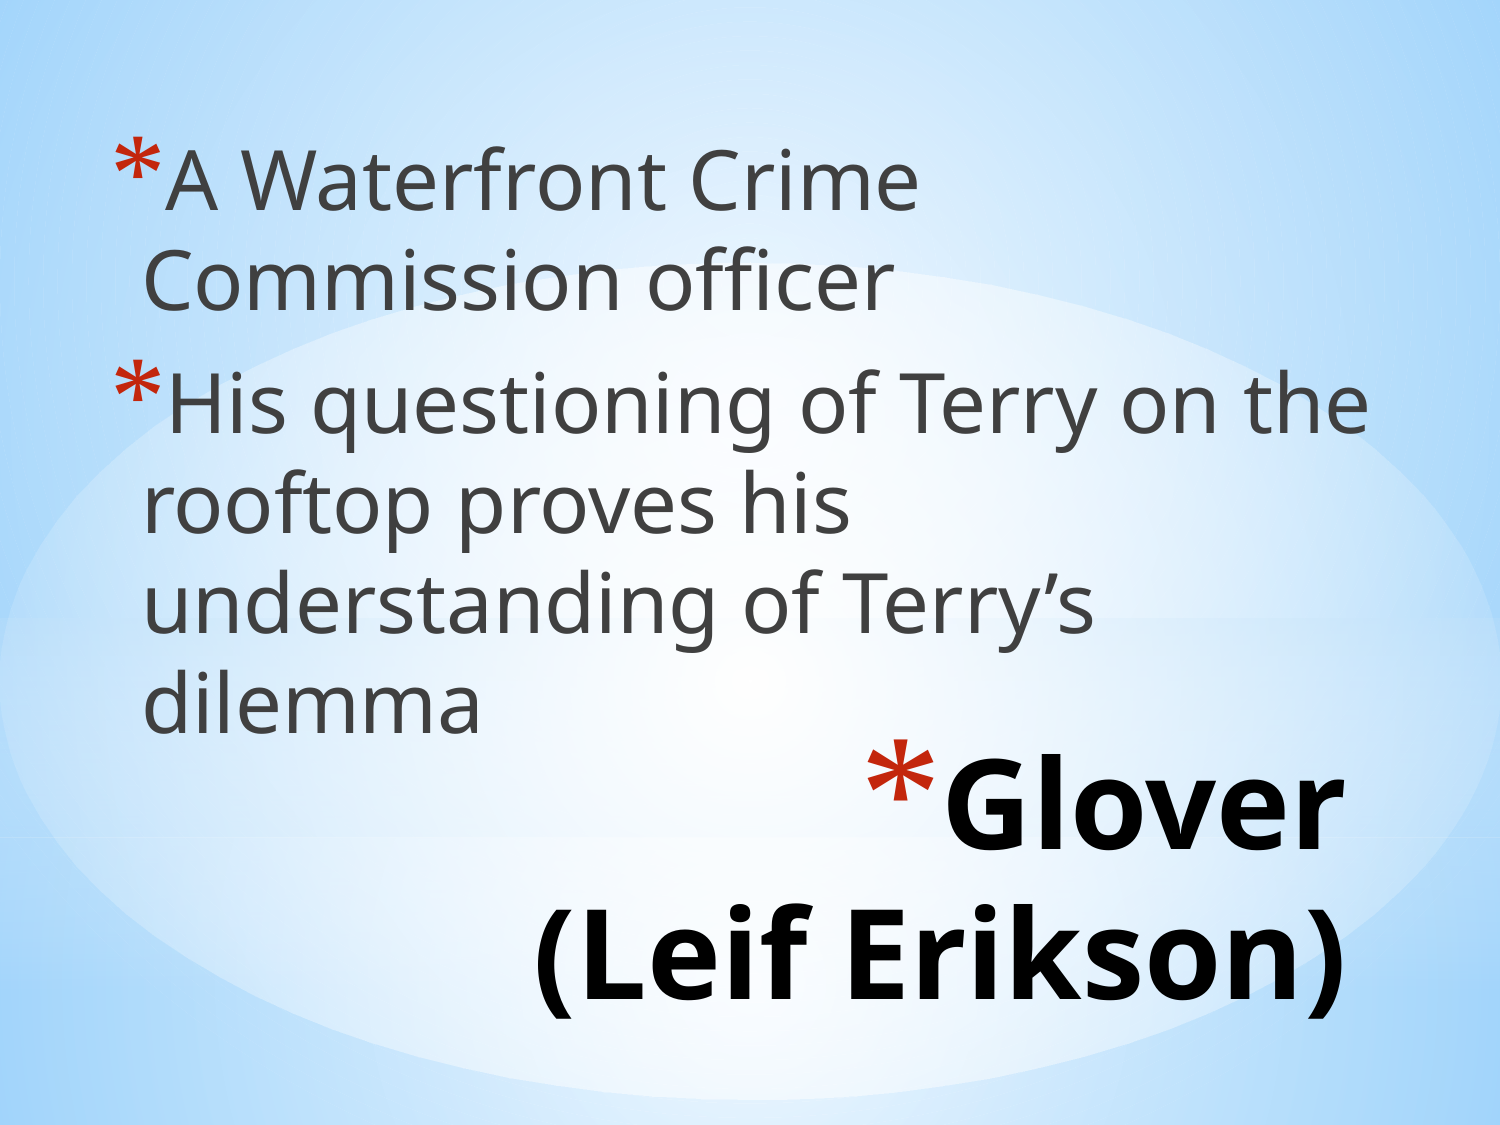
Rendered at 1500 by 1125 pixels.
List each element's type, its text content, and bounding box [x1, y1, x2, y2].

list A Waterfront Crime Commission officer His questioning of Terry on the rooftop proves his understanding of Terry’s dilemma [88, 120, 1400, 690]
title Glover (Leif Erikson) [294, 717, 1363, 905]
